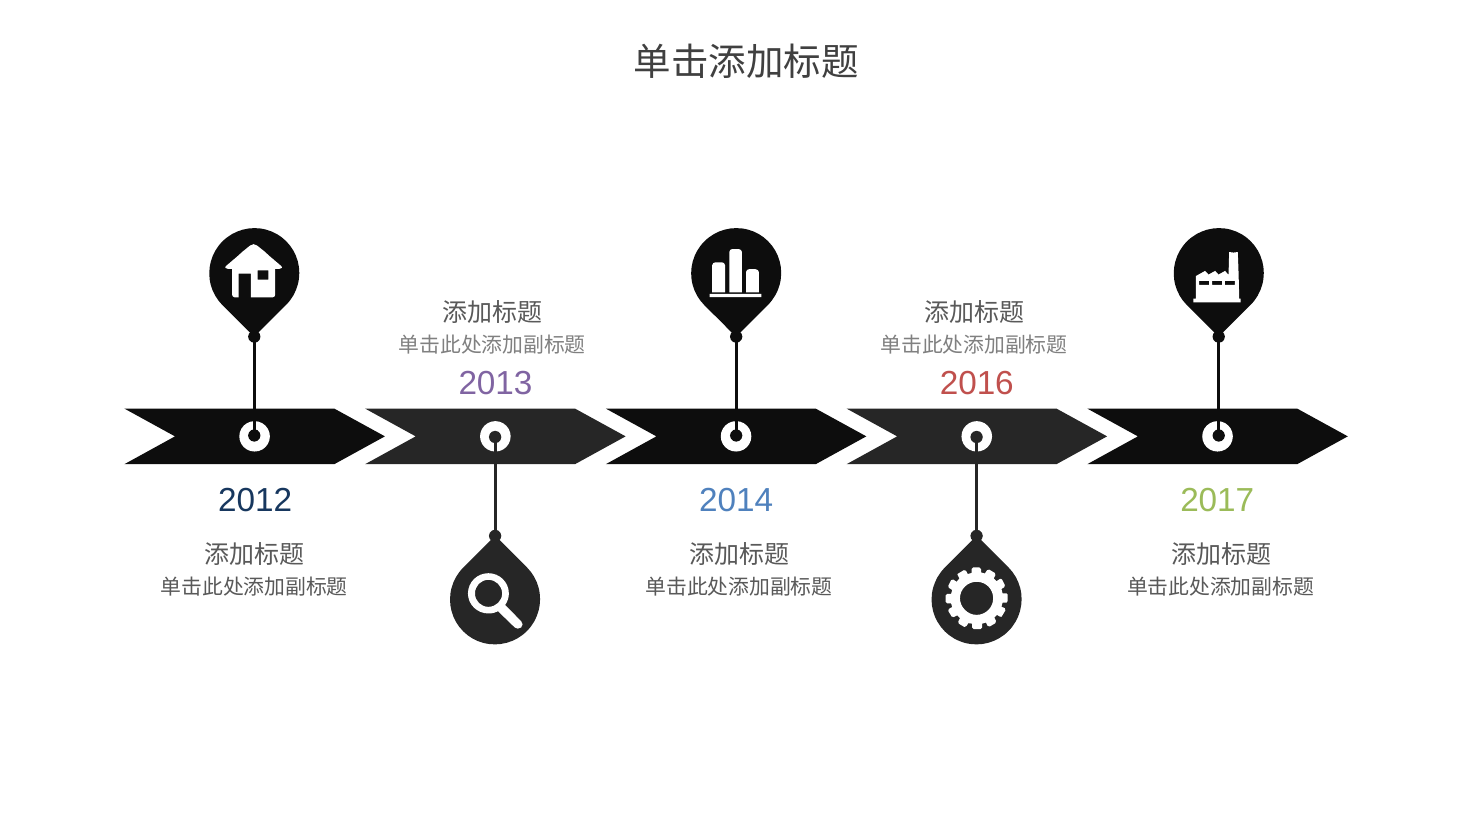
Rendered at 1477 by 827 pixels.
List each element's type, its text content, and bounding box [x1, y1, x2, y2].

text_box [140, 538, 368, 600]
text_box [846, 408, 1086, 465]
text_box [709, 248, 762, 298]
text_box 2014 [699, 478, 774, 519]
text_box 2013 [458, 366, 533, 401]
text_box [124, 408, 386, 465]
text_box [1106, 538, 1334, 600]
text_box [625, 538, 853, 600]
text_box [931, 436, 1022, 645]
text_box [1173, 227, 1265, 436]
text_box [690, 227, 782, 436]
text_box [386, 408, 604, 465]
text_box 单击添加标题 [633, 38, 859, 84]
text_box 2012 [217, 478, 293, 519]
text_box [449, 436, 541, 645]
text_box 2017 [1180, 478, 1255, 519]
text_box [860, 296, 1088, 358]
text_box 2016 [939, 366, 1014, 402]
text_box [1087, 408, 1349, 465]
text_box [208, 227, 300, 436]
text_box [605, 408, 845, 465]
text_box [378, 296, 606, 358]
